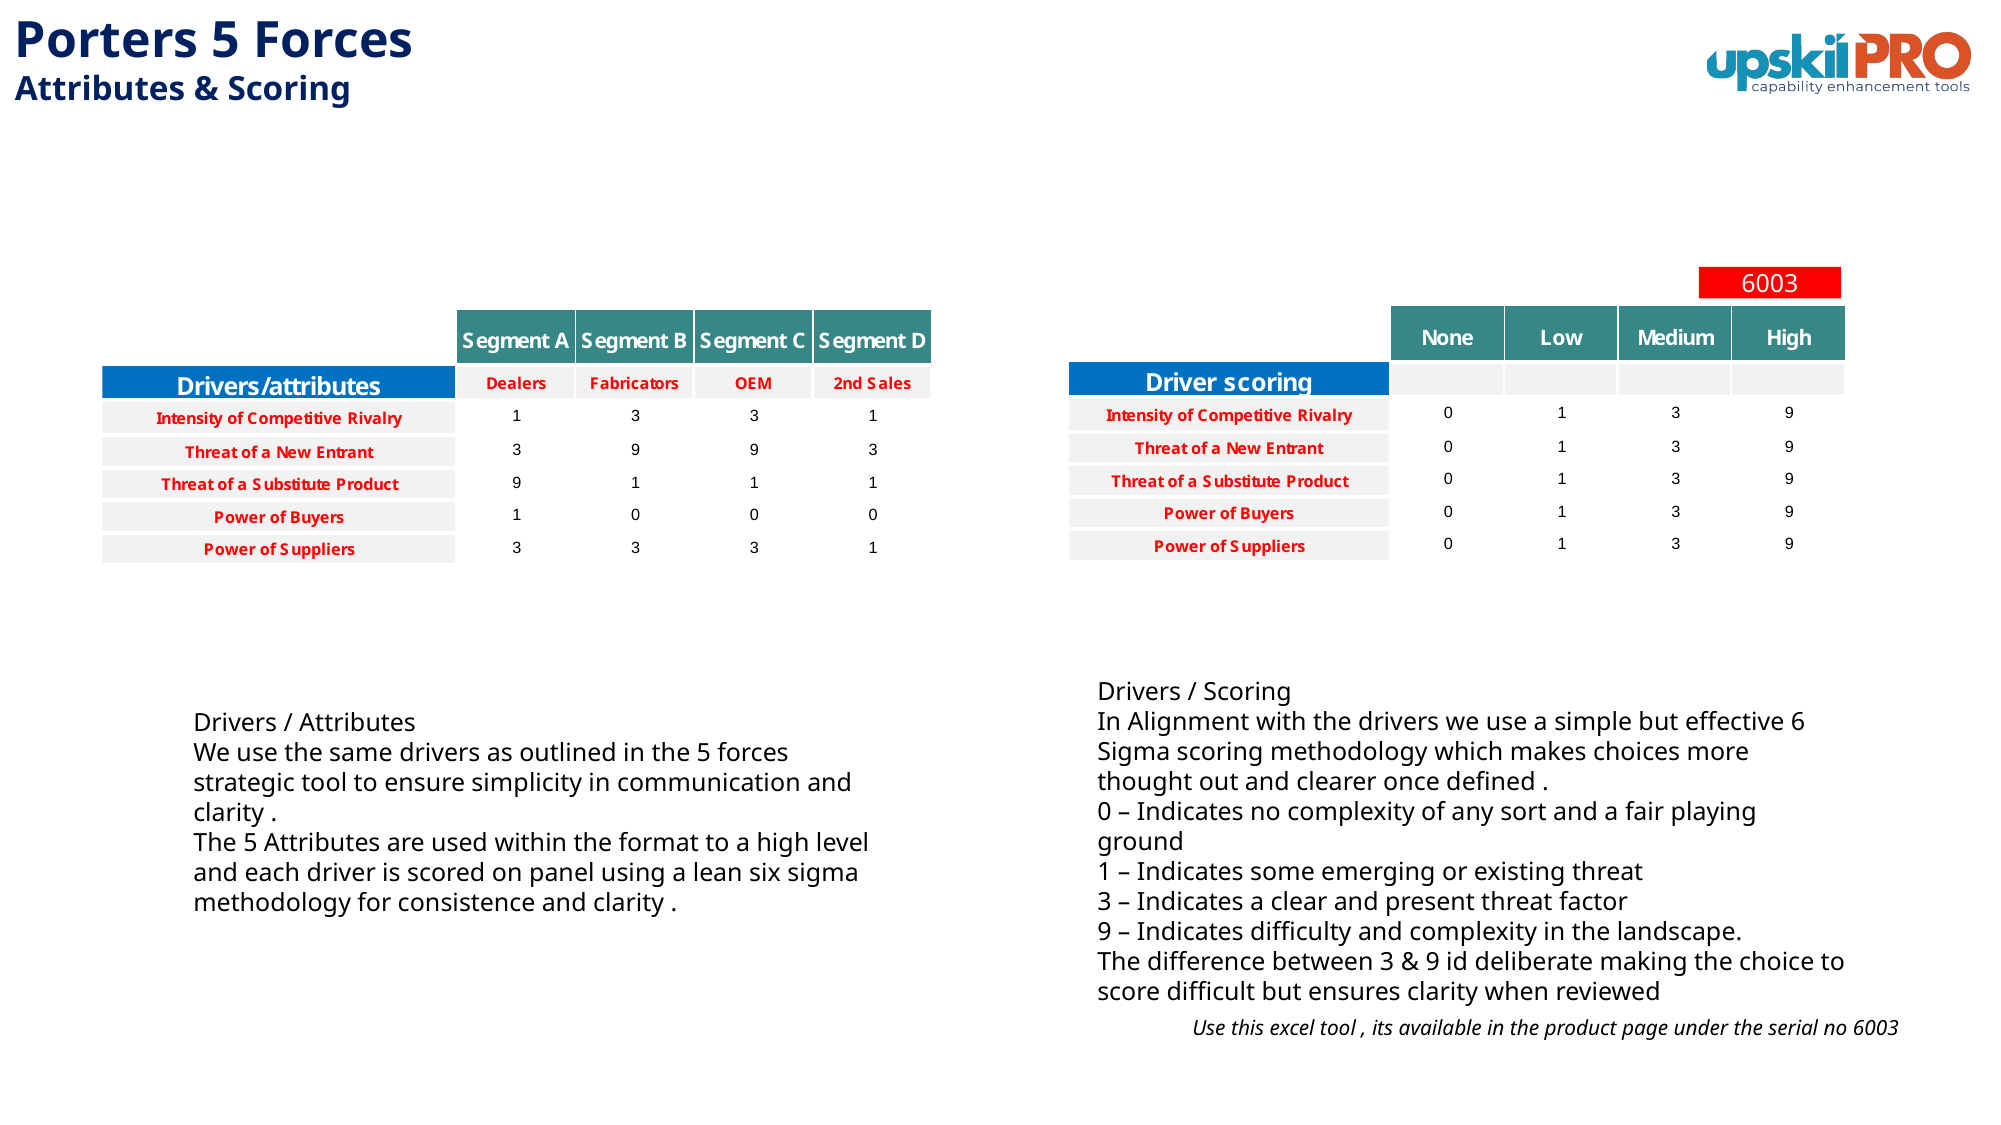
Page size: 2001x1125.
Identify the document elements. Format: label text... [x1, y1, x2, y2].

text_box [101, 308, 933, 566]
text_box Drivers / Attributes We use the same drivers as outlined in the 5 forces strategic tool to ensure simplicity in communication and clarity . The 5 Attributes are used within the format to a high level and each driver is scored on panel using a lean six sigma methodology for consistence and clarity . [178, 699, 899, 924]
picture [1707, 32, 1971, 94]
text_box Use this excel tool , its available in the product page under the serial no 6003 [497, 1007, 1914, 1048]
text_box 6003 [1698, 266, 1842, 299]
text_box Drivers / Scoring In Alignment with the drivers we use a simple but effective 6 Sigma scoring methodology which makes choices more thought out and clearer once defined . 0 – Indicates no complexity of any sort and a fair playing ground 1 – Indicates some emerging or existing threat 3 – Indicates a clear and present threat factor 9 – Indicates difficulty and complexity in the landscape. The difference between 3 & 9 id deliberate making the choice to score difficult but ensures clarity when reviewed [1082, 668, 1862, 1007]
text_box Porters 5 Forces Attributes & Scoring [0, 0, 1293, 115]
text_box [1067, 304, 1847, 563]
